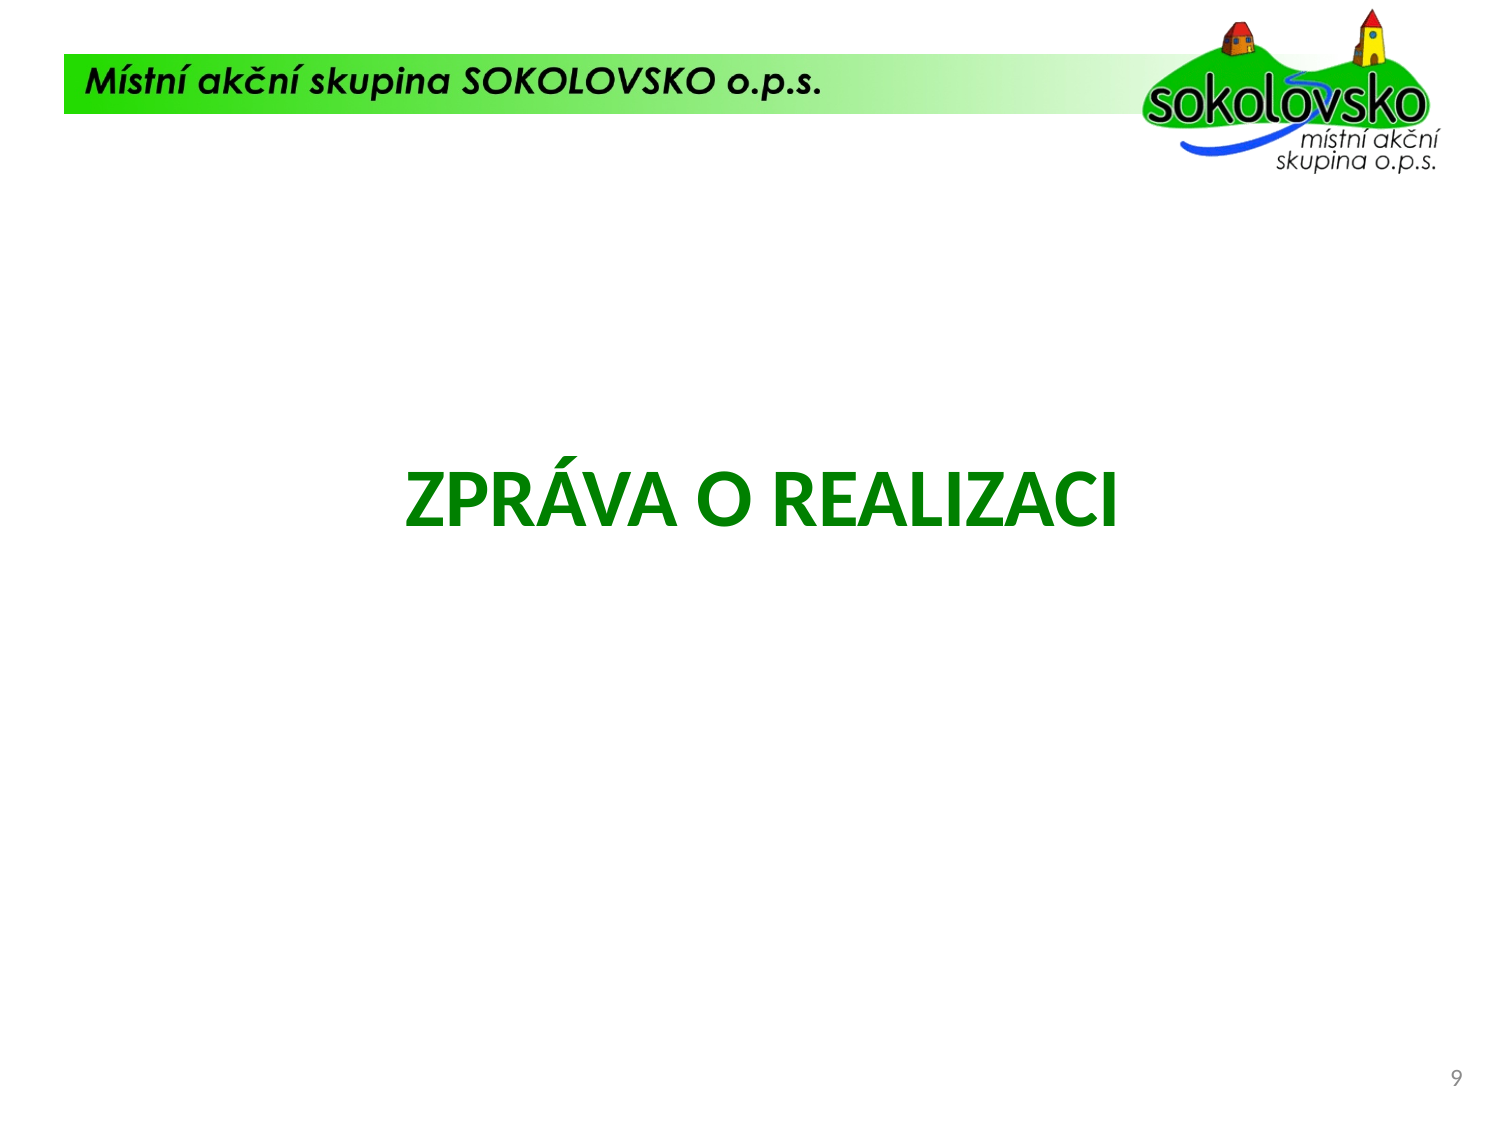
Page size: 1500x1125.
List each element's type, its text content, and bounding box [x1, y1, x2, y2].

slide_number 9 [1128, 1046, 1478, 1107]
title ZPRÁVA O REALIZACI [88, 429, 1439, 558]
picture [64, 0, 1455, 197]
